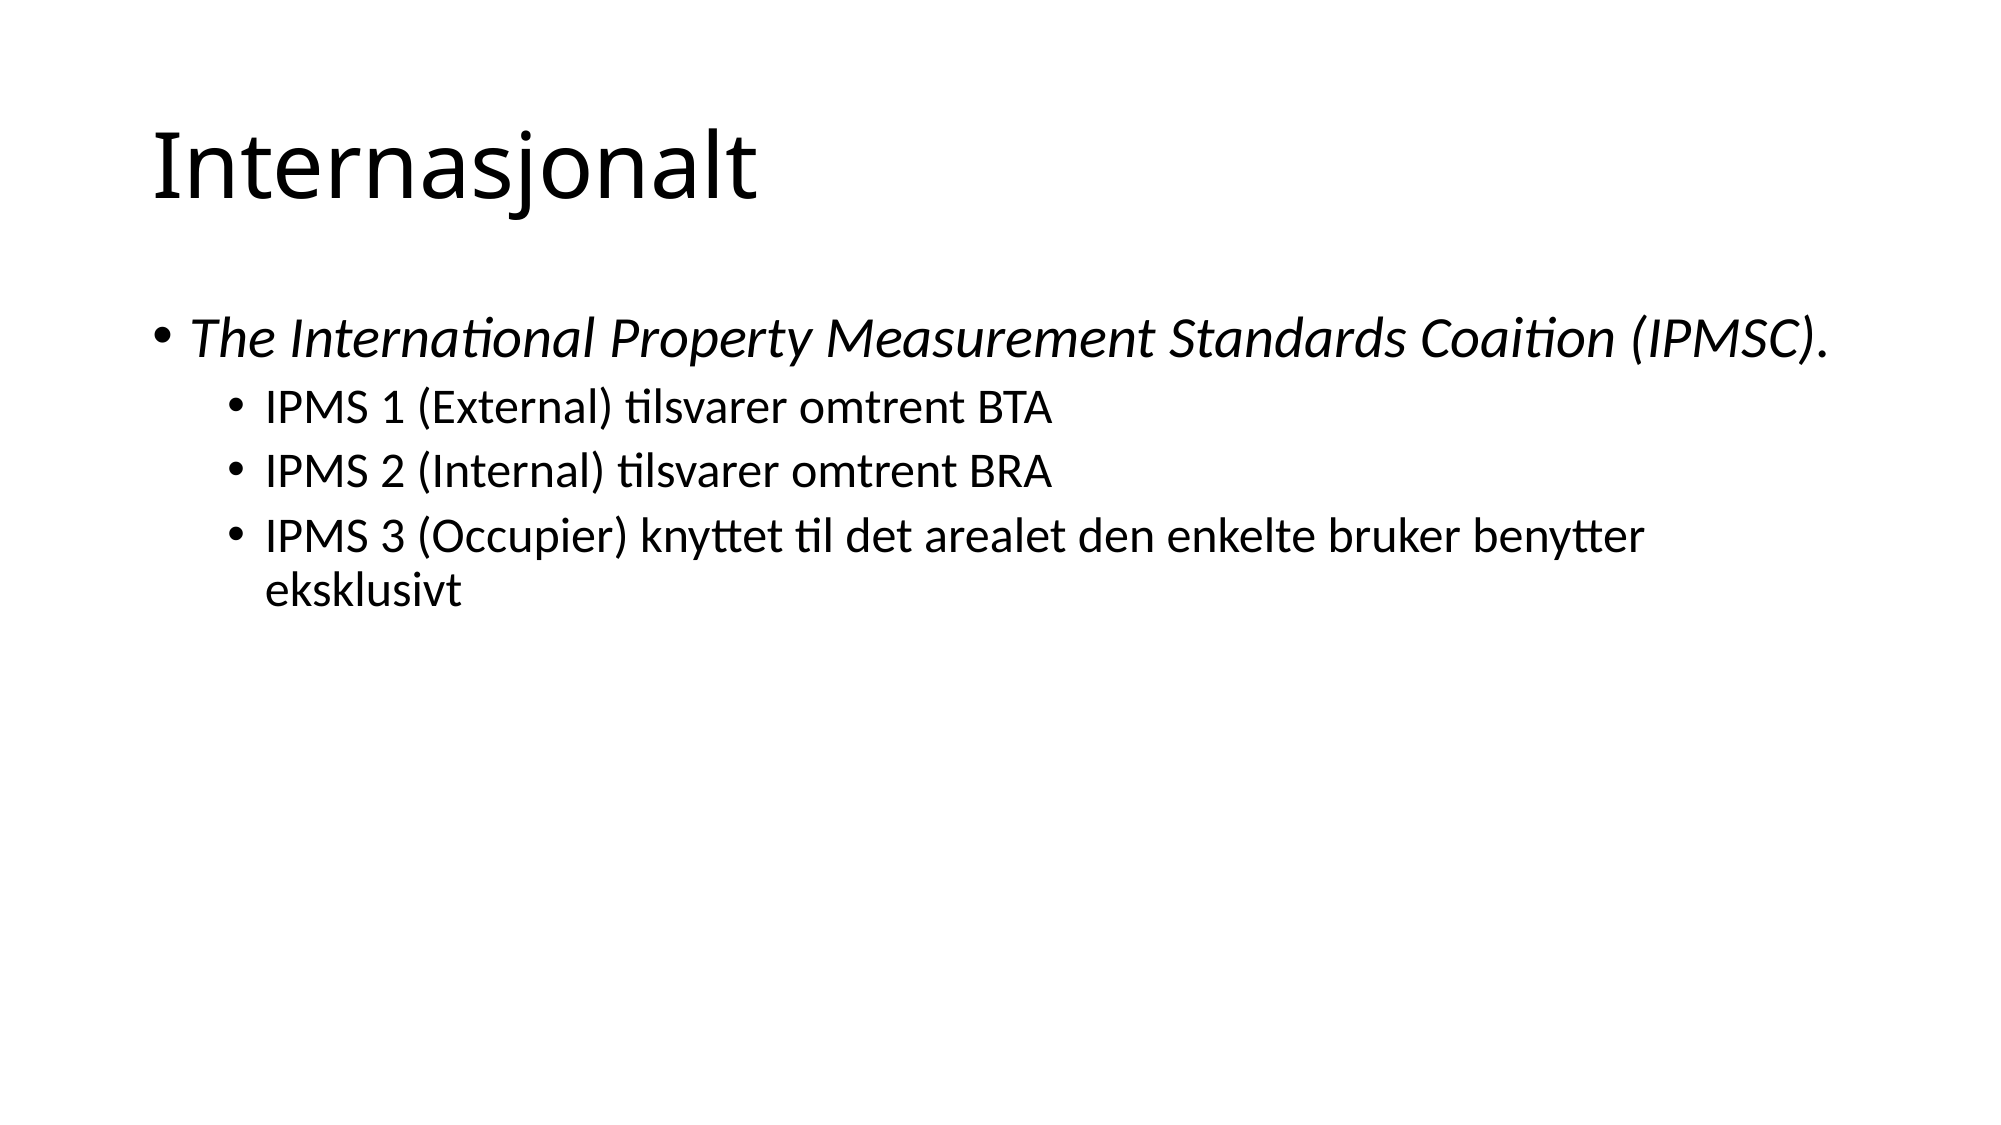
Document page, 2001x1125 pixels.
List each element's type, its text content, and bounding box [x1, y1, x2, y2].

title Internasjonalt [137, 59, 1863, 278]
list The International Property Measurement Standards Coaition (IPMSC). IPMS 1 (External) tilsvarer omtrent BTA IPMS 2 (Internal) tilsvarer omtrent BRA IPMS 3 (Occupier) knyttet til det arealet den enkelte bruker benytter eksklusivt [137, 299, 1863, 1014]
